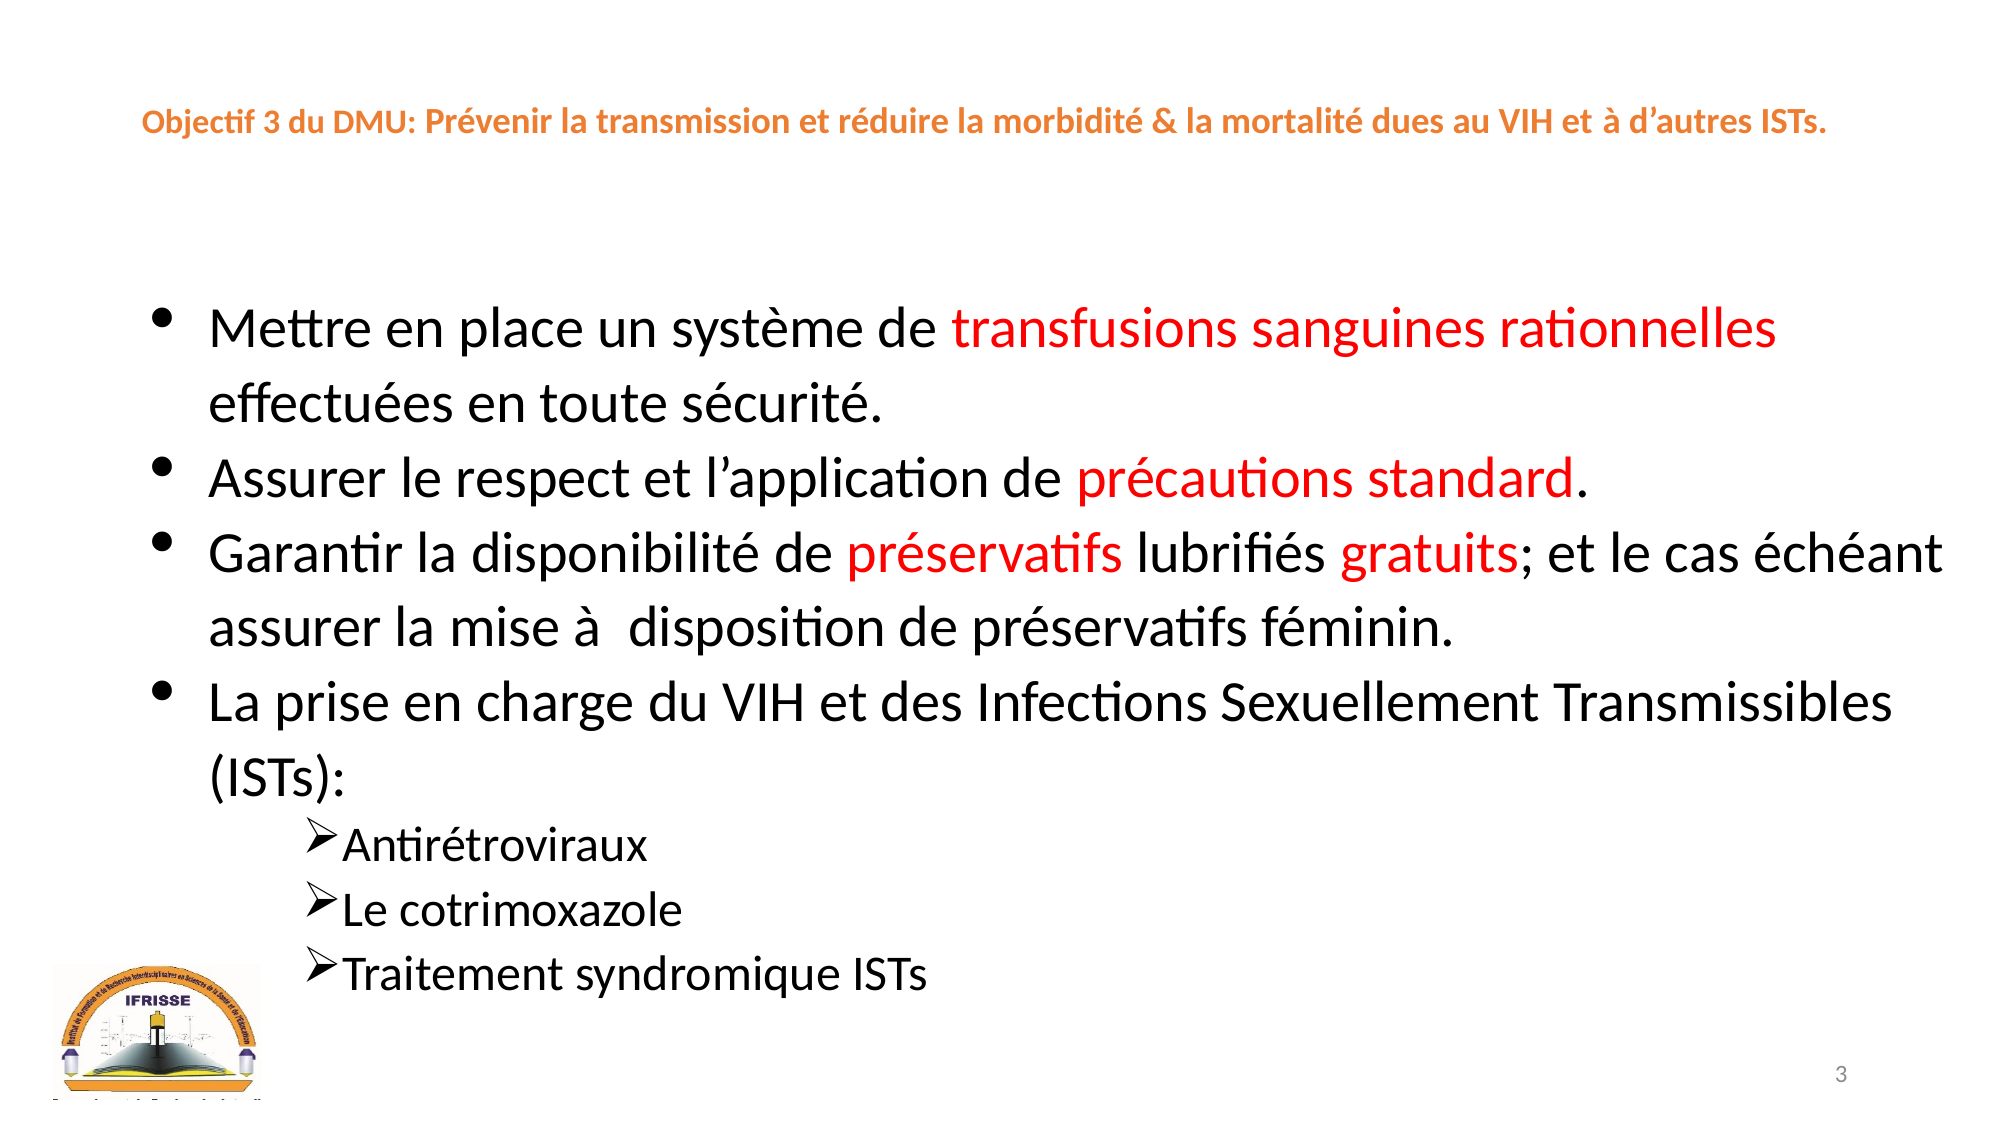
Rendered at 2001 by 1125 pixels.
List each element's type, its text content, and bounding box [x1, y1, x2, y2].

title Objectif 3 du DMU: Prévenir la transmission et réduire la morbidité & la mortalité dues au VIH et à d’autres ISTs. [122, 94, 1848, 230]
slide_number 3 [1412, 1042, 1863, 1103]
list Mettre en place un système de transfusions sanguines rationnelles effectuées en toute sécurité. Assurer le respect et l’application de précautions standard. Garantir la disponibilité de préservatifs lubrifiés gratuits; et le cas échéant assurer la mise à disposition de préservatifs féminin. La prise en charge du VIH et des Infections Sexuellement Transmissibles (ISTs): Antirétroviraux Le cotrimoxazole Traitement syndromique ISTs [137, 277, 1971, 1040]
picture [53, 964, 262, 1100]
